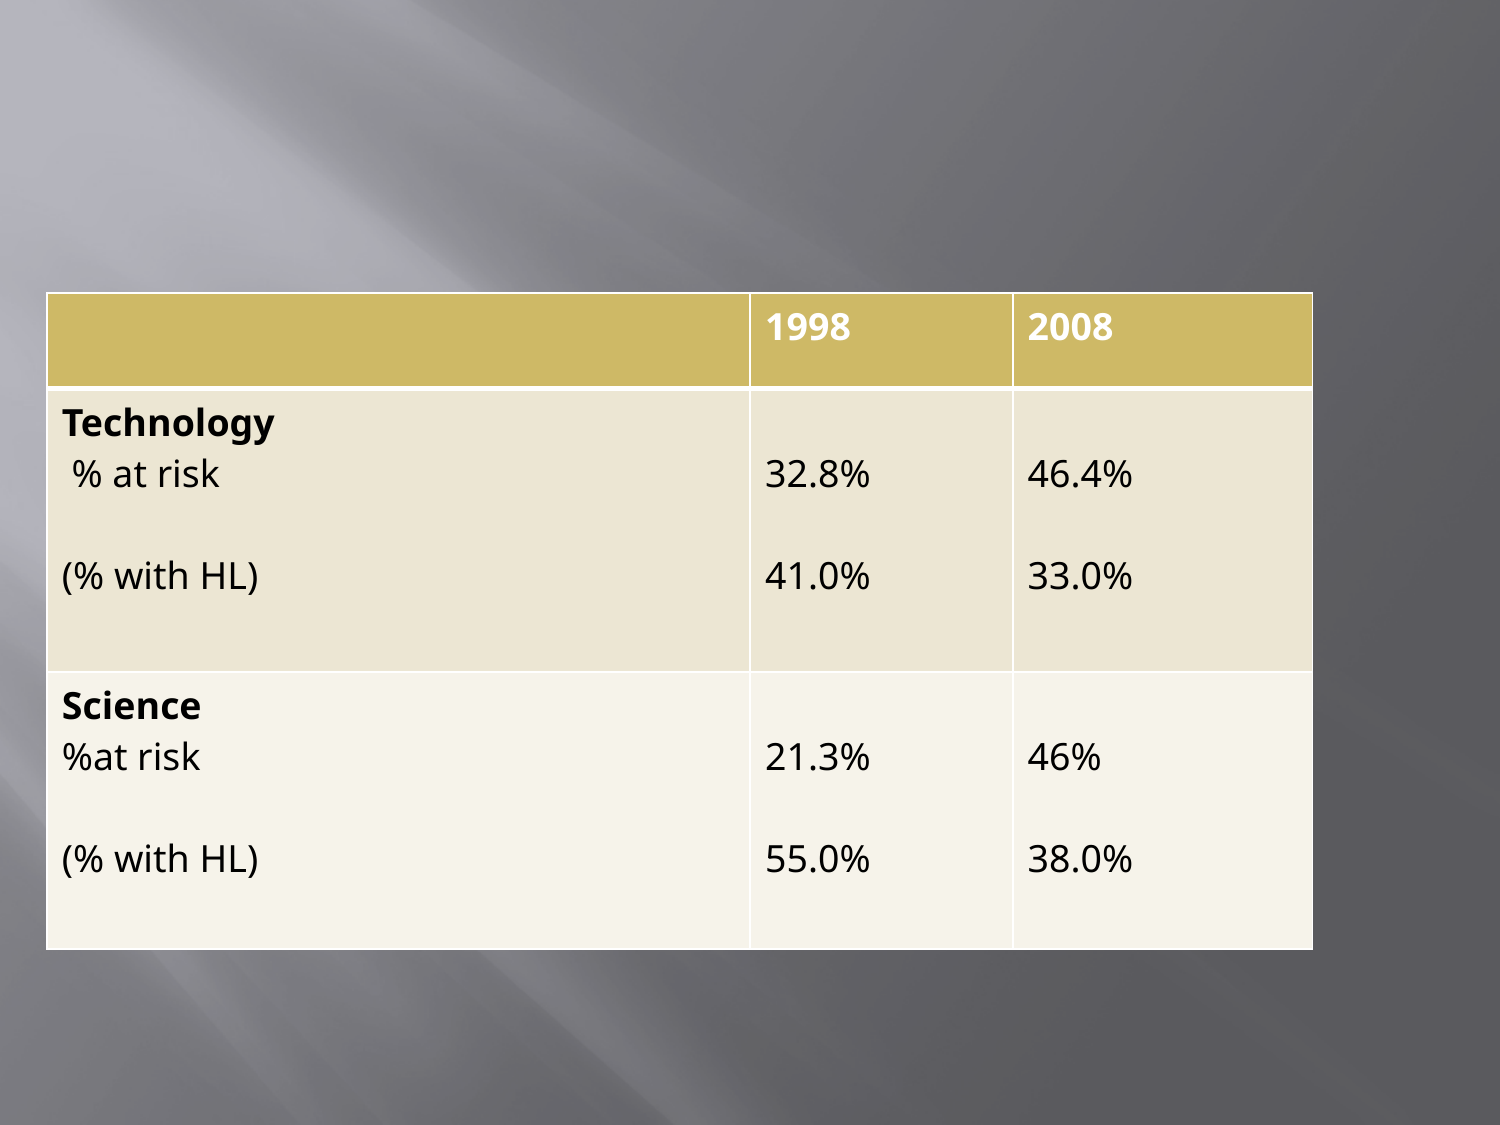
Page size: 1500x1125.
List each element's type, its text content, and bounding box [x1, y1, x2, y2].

table_header [48, 294, 749, 386]
table_cell Technology % at risk (% with HL) [48, 391, 749, 671]
table_cell 21.3% 55.0% [751, 673, 1012, 948]
table_header 1998 [751, 294, 1012, 386]
table_cell 32.8% 41.0% [751, 391, 1012, 671]
table_cell Science %at risk (% with HL) [48, 673, 749, 948]
table_cell 46% 38.0% [1014, 673, 1312, 948]
table_cell 46.4% 33.0% [1014, 391, 1312, 671]
table_header 2008 [1014, 294, 1312, 386]
